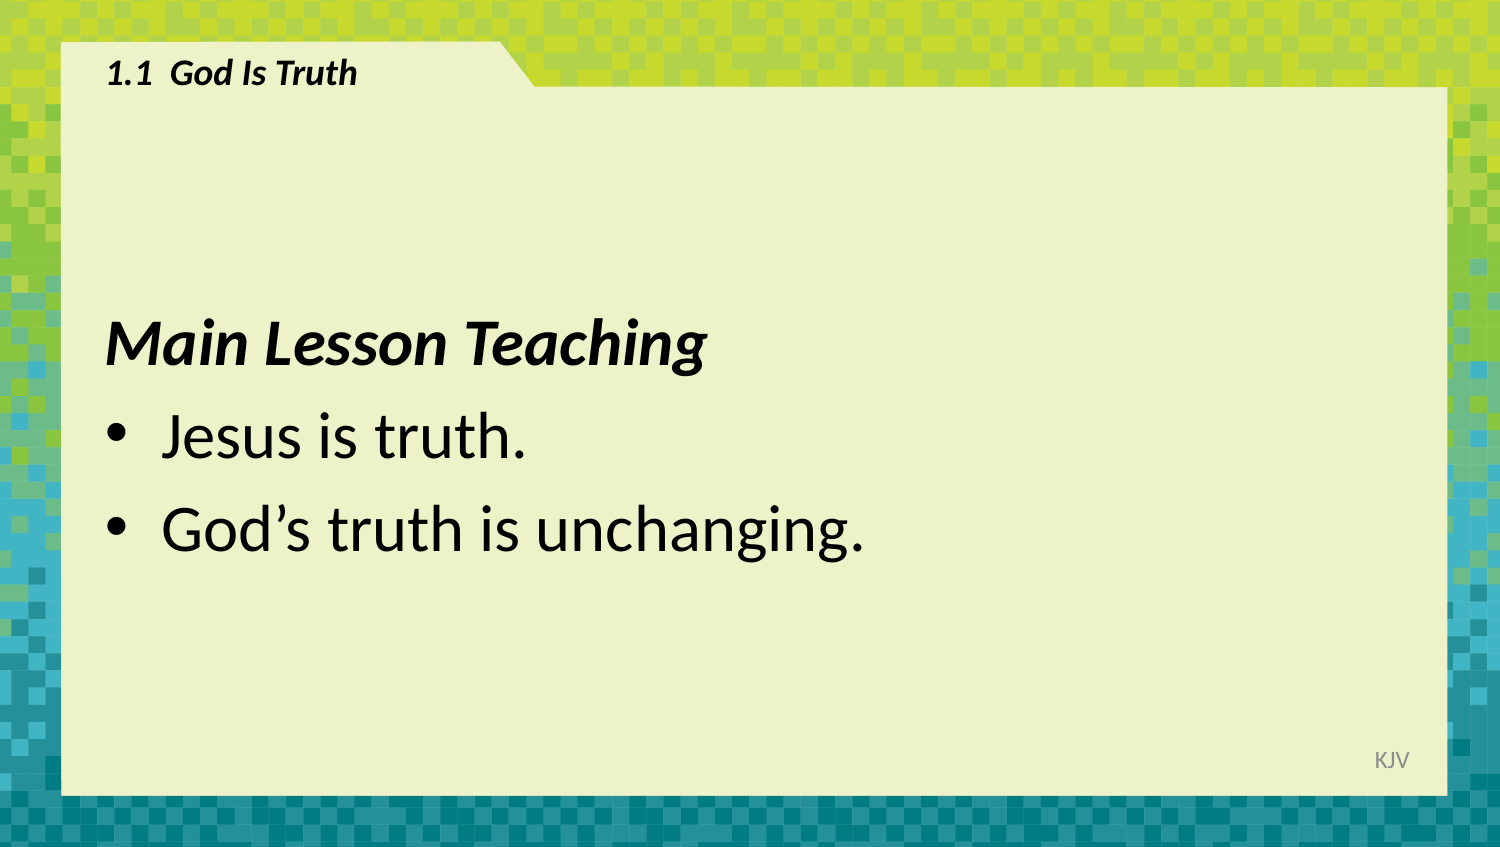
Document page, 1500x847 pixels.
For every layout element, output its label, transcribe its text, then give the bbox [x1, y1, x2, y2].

title 1.1 God Is Truth [89, 33, 1420, 108]
footer KJV [950, 736, 1425, 782]
picture [0, 0, 1500, 847]
list Main Lesson Teaching Jesus is truth. God’s truth is unchanging. [89, 141, 1403, 722]
